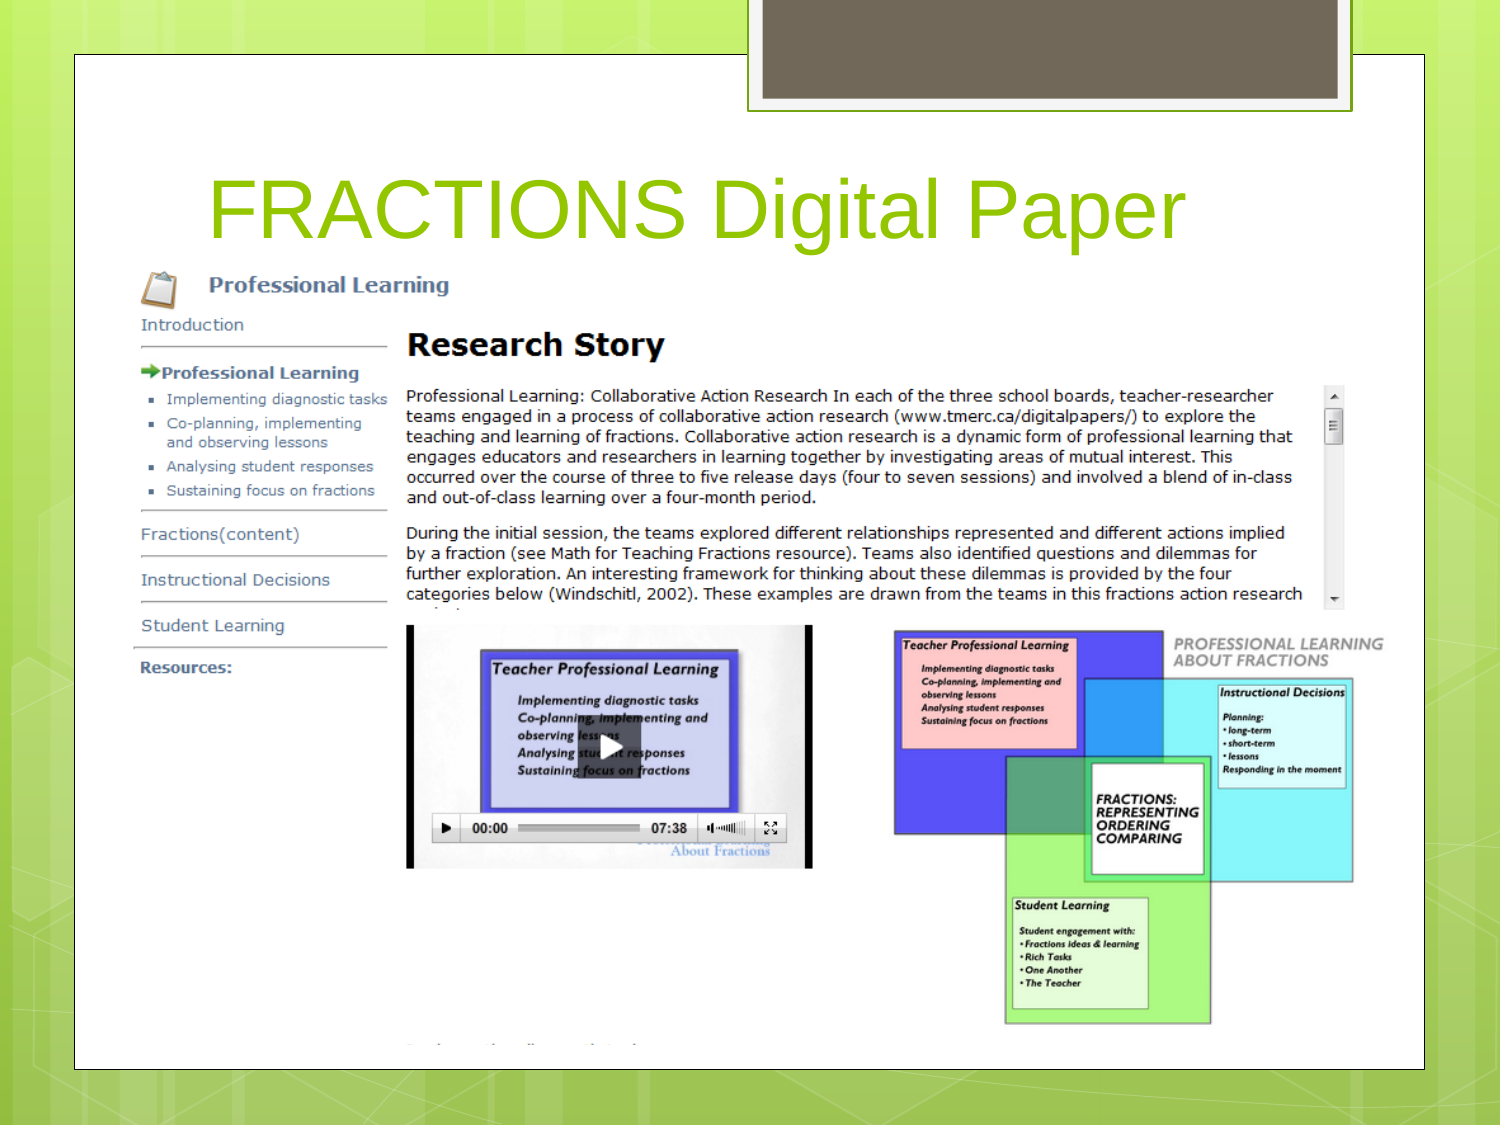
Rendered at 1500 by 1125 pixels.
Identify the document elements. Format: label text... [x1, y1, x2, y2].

picture [120, 269, 1408, 1045]
title FRACTIONS Digital Paper [121, 74, 1274, 263]
